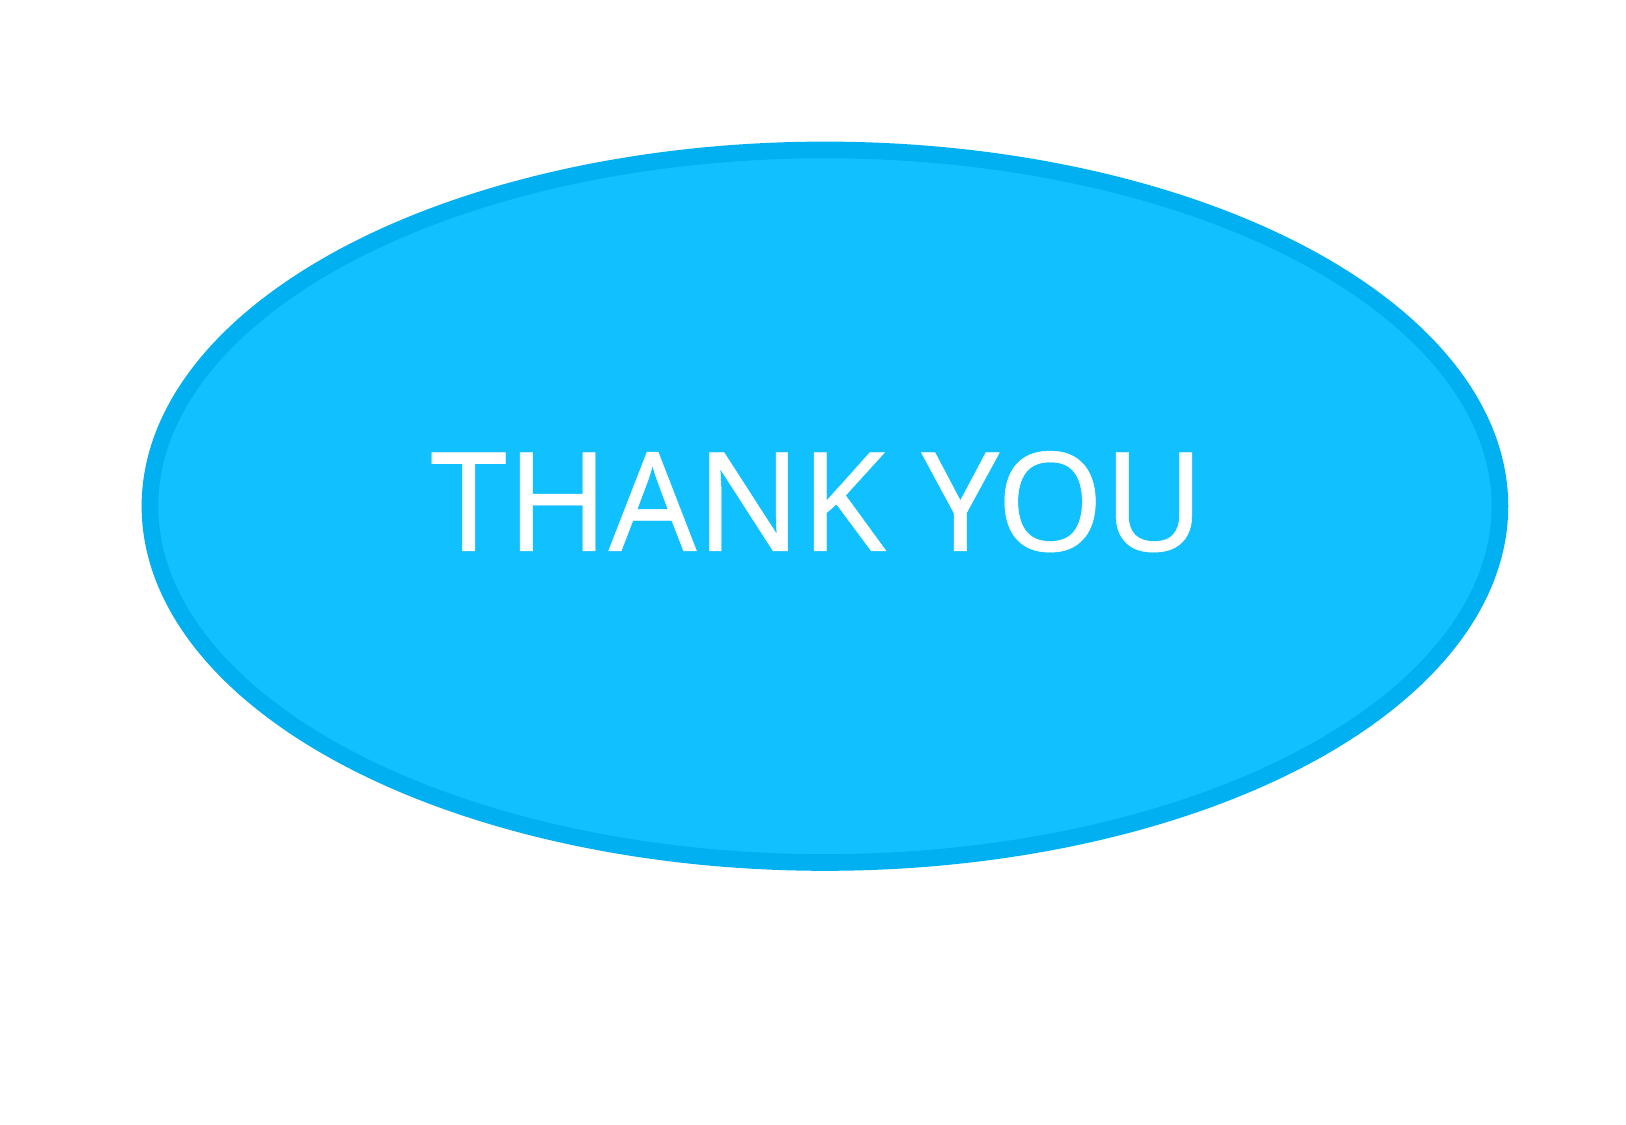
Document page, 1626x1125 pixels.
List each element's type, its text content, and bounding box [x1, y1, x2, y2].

text_box THANK YOU [212, 405, 1423, 586]
text_box [147, 147, 1503, 865]
